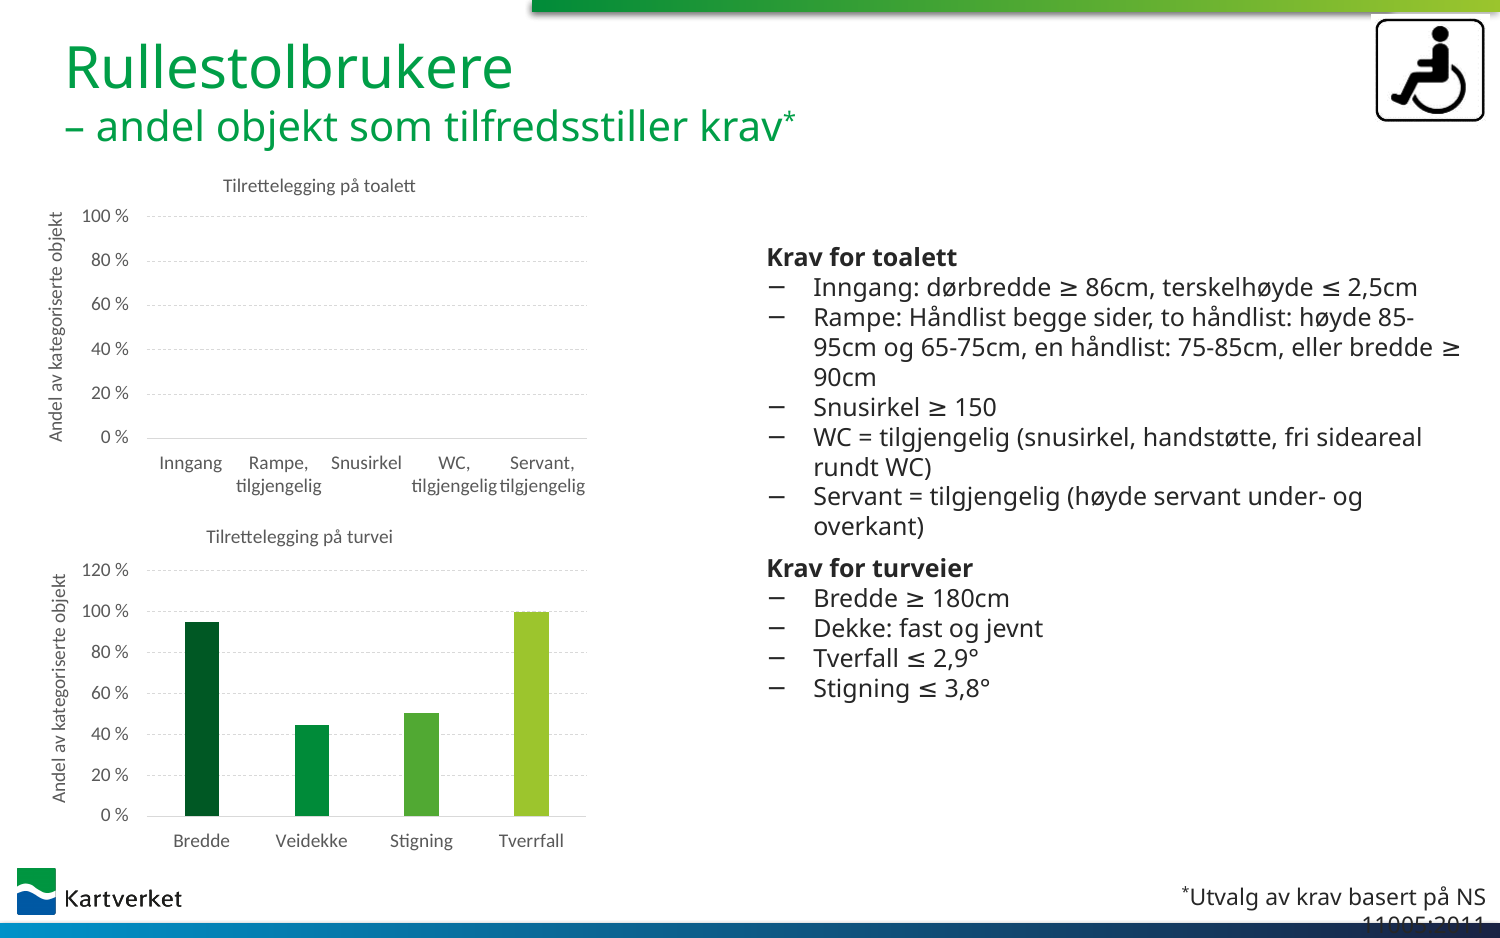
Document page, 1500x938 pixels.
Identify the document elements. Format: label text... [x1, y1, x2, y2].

picture [1371, 13, 1491, 127]
text_box *Utvalg av krav basert på NS 11005:2011 [1068, 873, 1500, 938]
picture [41, 520, 598, 859]
text_box Rullestolbrukere – andel objekt som tilfredsstiller krav* [49, 14, 1431, 158]
picture [41, 166, 598, 505]
text_box Krav for toalett Inngang: dørbredde ≥ 86cm, terskelhøyde ≤ 2,5cm Rampe: Håndlist begge sider, to håndlist: høyde 85-95cm og 65-75cm, en håndlist: 75-85cm, eller bredde ≥ 90cm Snusirkel ≥ 150 WC = tilgjengelig (snusirkel, handstøtte, fri sideareal rundt WC) Servant = tilgjengelig (høyde servant under- og overkant) [751, 234, 1483, 545]
text_box Krav for turveier Bredde ≥ 180cm Dekke: fast og jevnt Tverfall ≤ 2,9° Stigning ≤ 3,8° [751, 545, 1483, 710]
